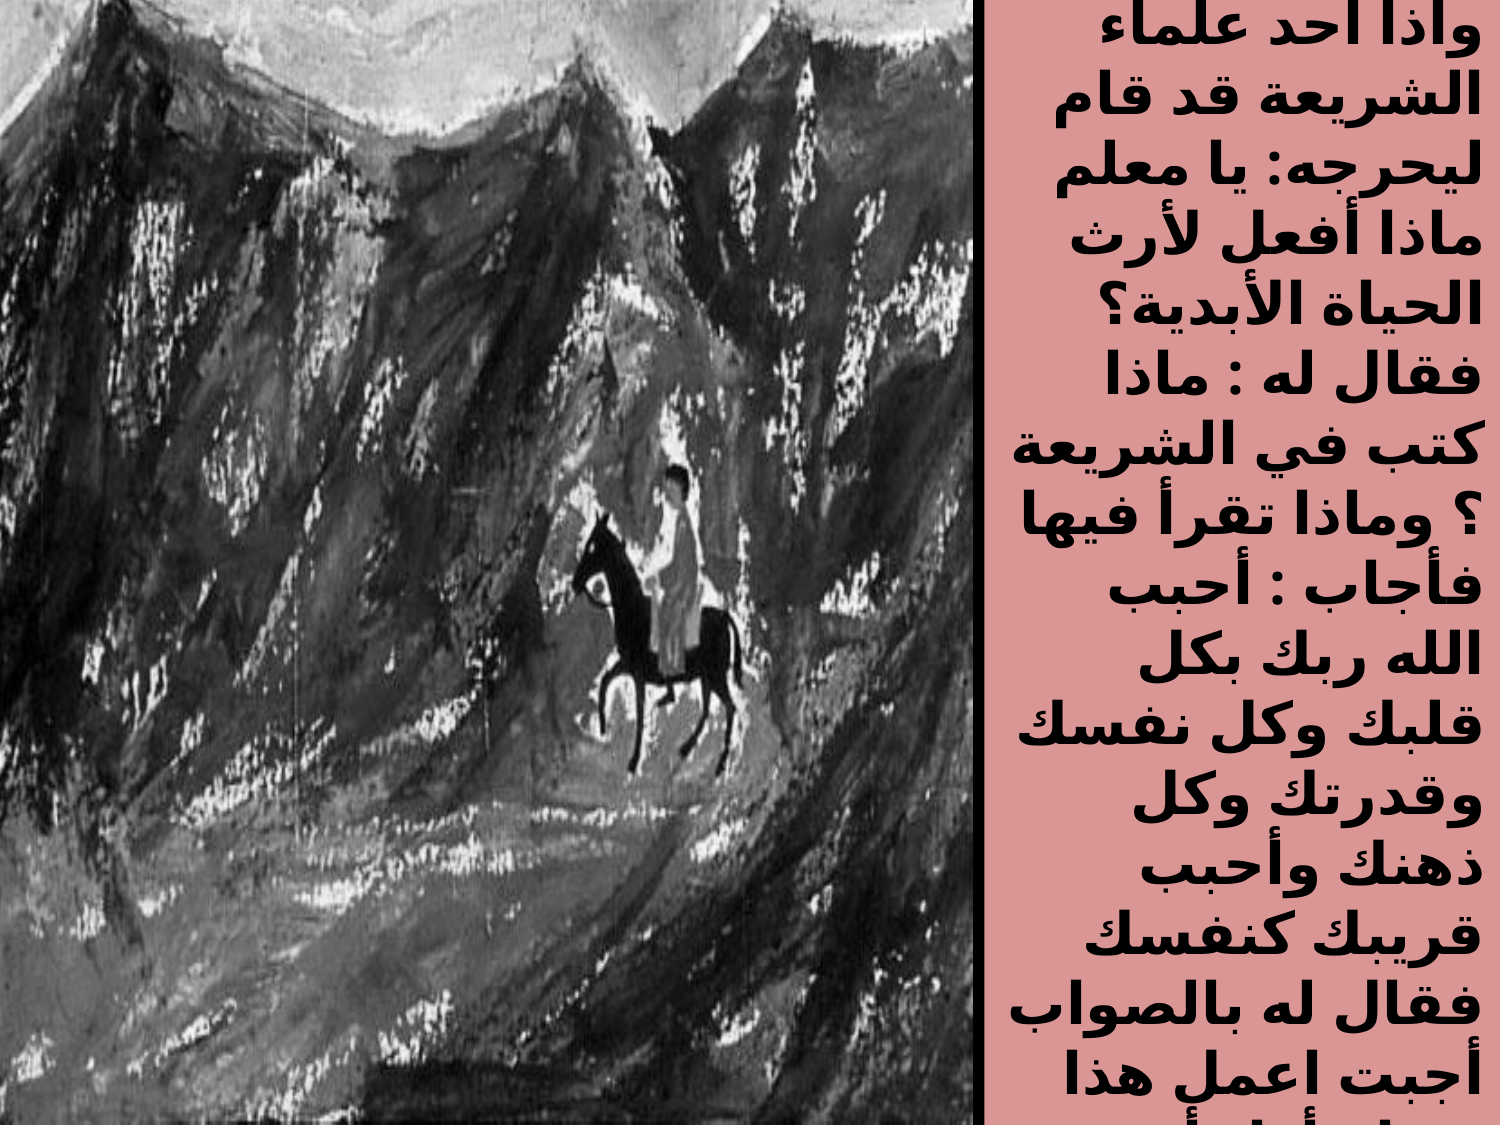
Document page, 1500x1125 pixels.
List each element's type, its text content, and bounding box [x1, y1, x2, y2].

text_box واذا أحد علماء الشريعة قد قام ليحرجه: يا معلم ماذا أفعل لأرث الحياة الأبدية؟ فقال له : ماذا كتب في الشريعة ؟ وماذا تقرأ فيها فأجاب : أحبب الله ربك بكل قلبك وكل نفسك وقدرتك وكل ذهنك وأحبب قريبك كنفسك فقال له بالصواب أجبت اعمل هذا تحيا فأراد أن يزكي نفسه فقال ليسوع ” ومن هو قريبي“؟ كان رجلا نازلا من اورشليم الى أريحا [984, 0, 1500, 1125]
picture [0, 0, 973, 1125]
